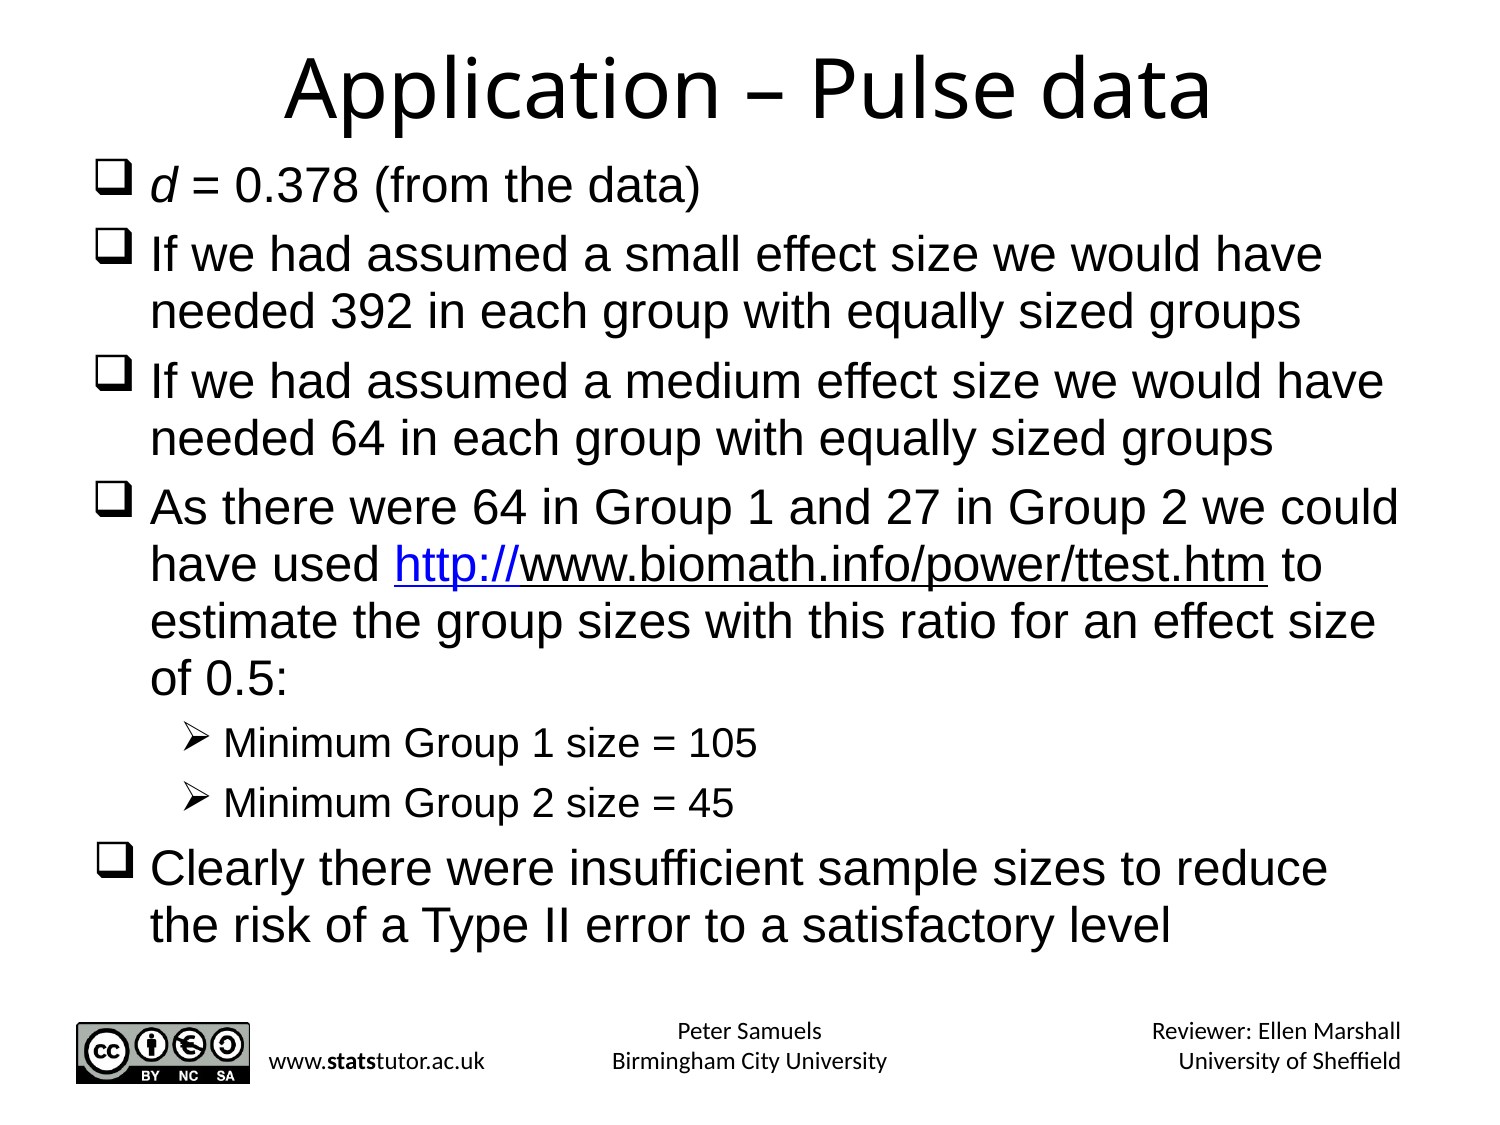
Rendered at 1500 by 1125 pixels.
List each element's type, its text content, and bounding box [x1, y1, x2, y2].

picture [76, 1022, 251, 1084]
list d = 0.378 (from the data) If we had assumed a small effect size we would have needed 392 in each group with equally sized groups If we had assumed a medium effect size we would have needed 64 in each group with equally sized groups As there were 64 in Group 1 and 27 in Group 2 we could have used http://www.biomath.info/power/ttest.htm to estimate the group sizes with this ratio for an effect size of 0.5: Minimum Group 1 size = 105 Minimum Group 2 size = 45 Clearly there were insufficient sample sizes to reduce the risk of a Type II error to a satisfactory level [76, 149, 1427, 965]
text_box Peter Samuels Birmingham City University [549, 1007, 951, 1083]
text_box Reviewer: Ellen Marshall University of Sheffield [1038, 1007, 1417, 1083]
text_box www.statstutor.ac.uk [254, 1036, 526, 1082]
title Application – Pulse data [75, 33, 1425, 138]
